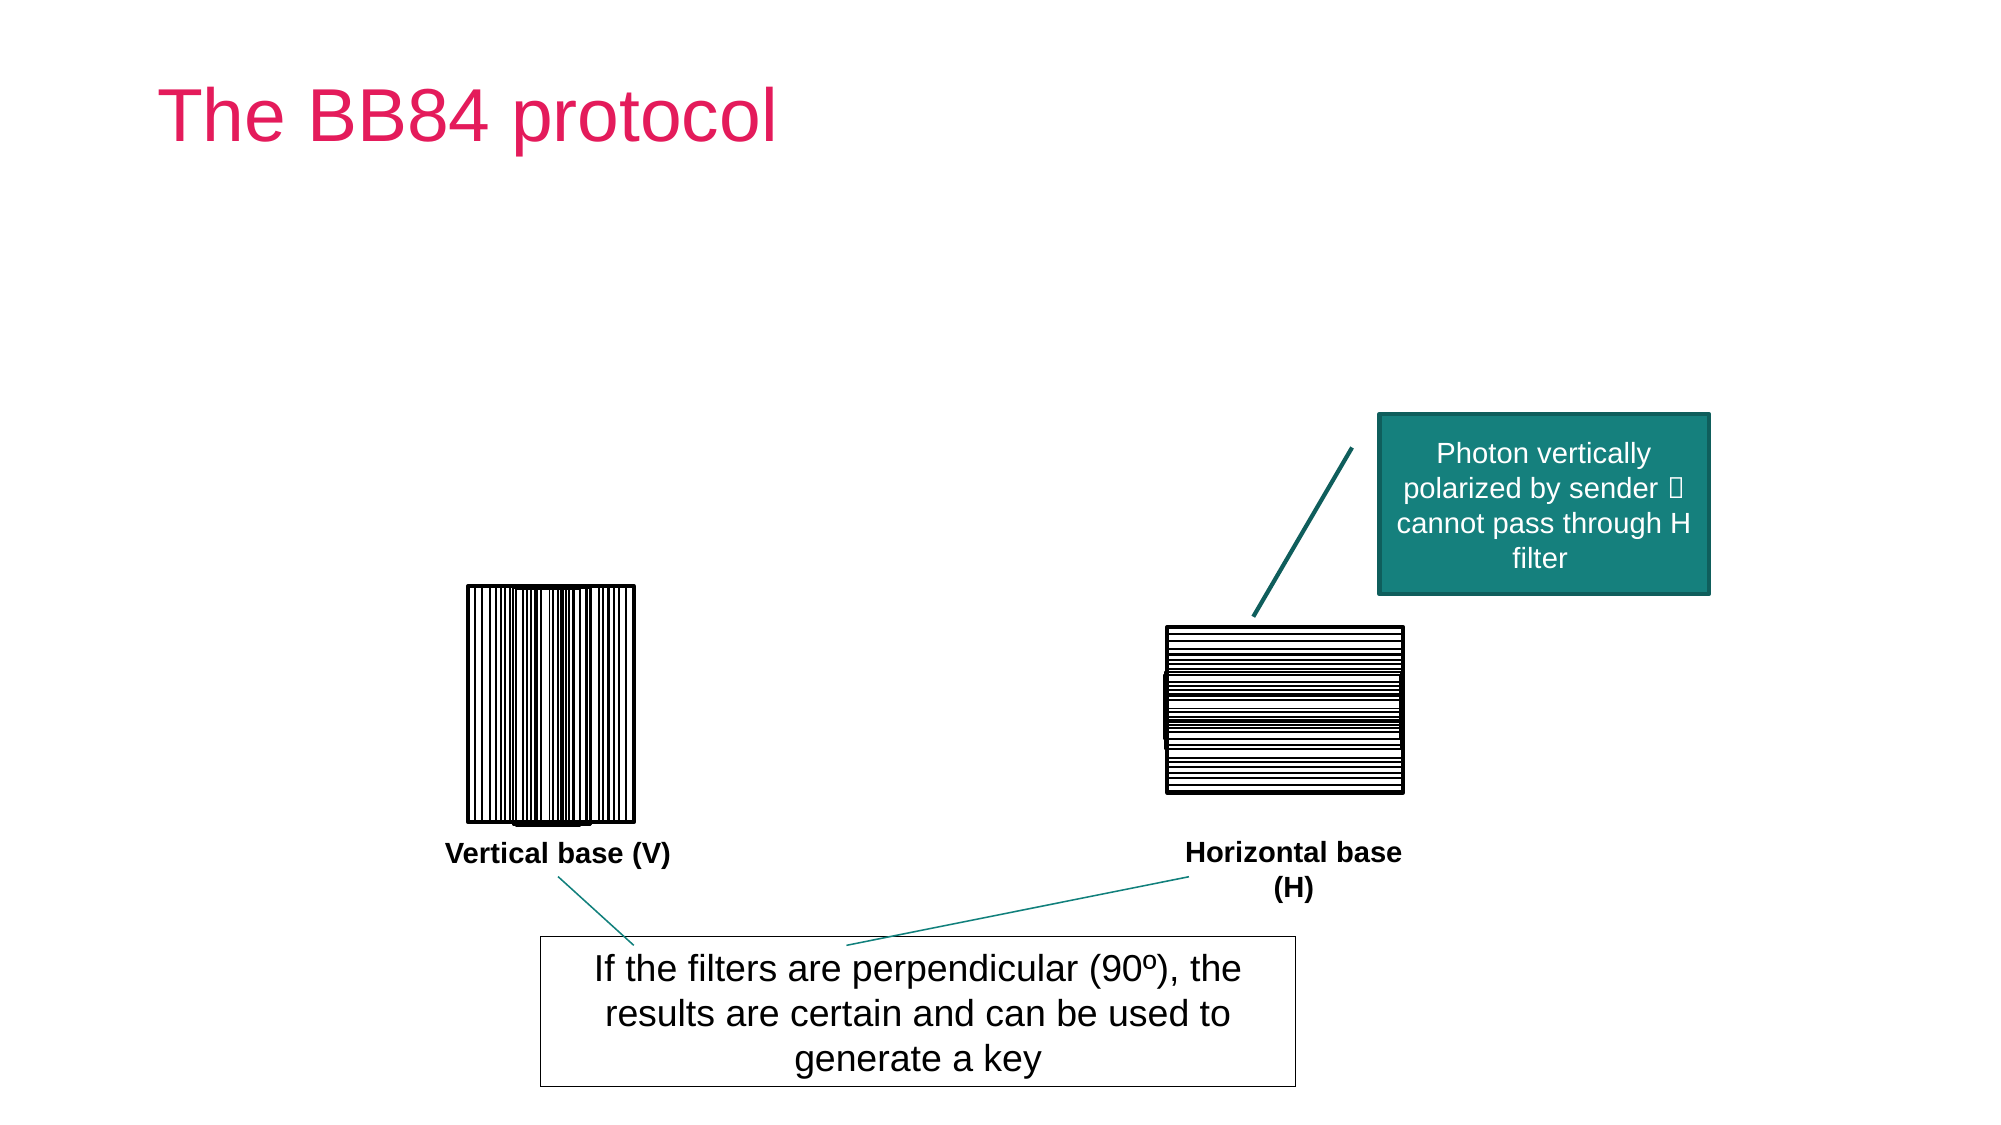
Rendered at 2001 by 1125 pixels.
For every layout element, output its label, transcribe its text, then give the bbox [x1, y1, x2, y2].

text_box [468, 585, 634, 826]
text_box Horizontal base (H) [1153, 826, 1435, 911]
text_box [846, 876, 1190, 946]
text_box Photon vertically polarized by sender  cannot pass through H filter [1267, 446, 1354, 588]
text_box Vertical base (V) [417, 826, 699, 877]
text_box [1200, 589, 1367, 831]
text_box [557, 877, 635, 946]
title The BB84 protocol [157, 66, 1872, 218]
text_box Photon vertically polarized by sender  cannot pass through H filter [1377, 412, 1711, 596]
text_box If the filters are perpendicular (90º), the results are certain and can be used to generate a key [540, 936, 1296, 1087]
